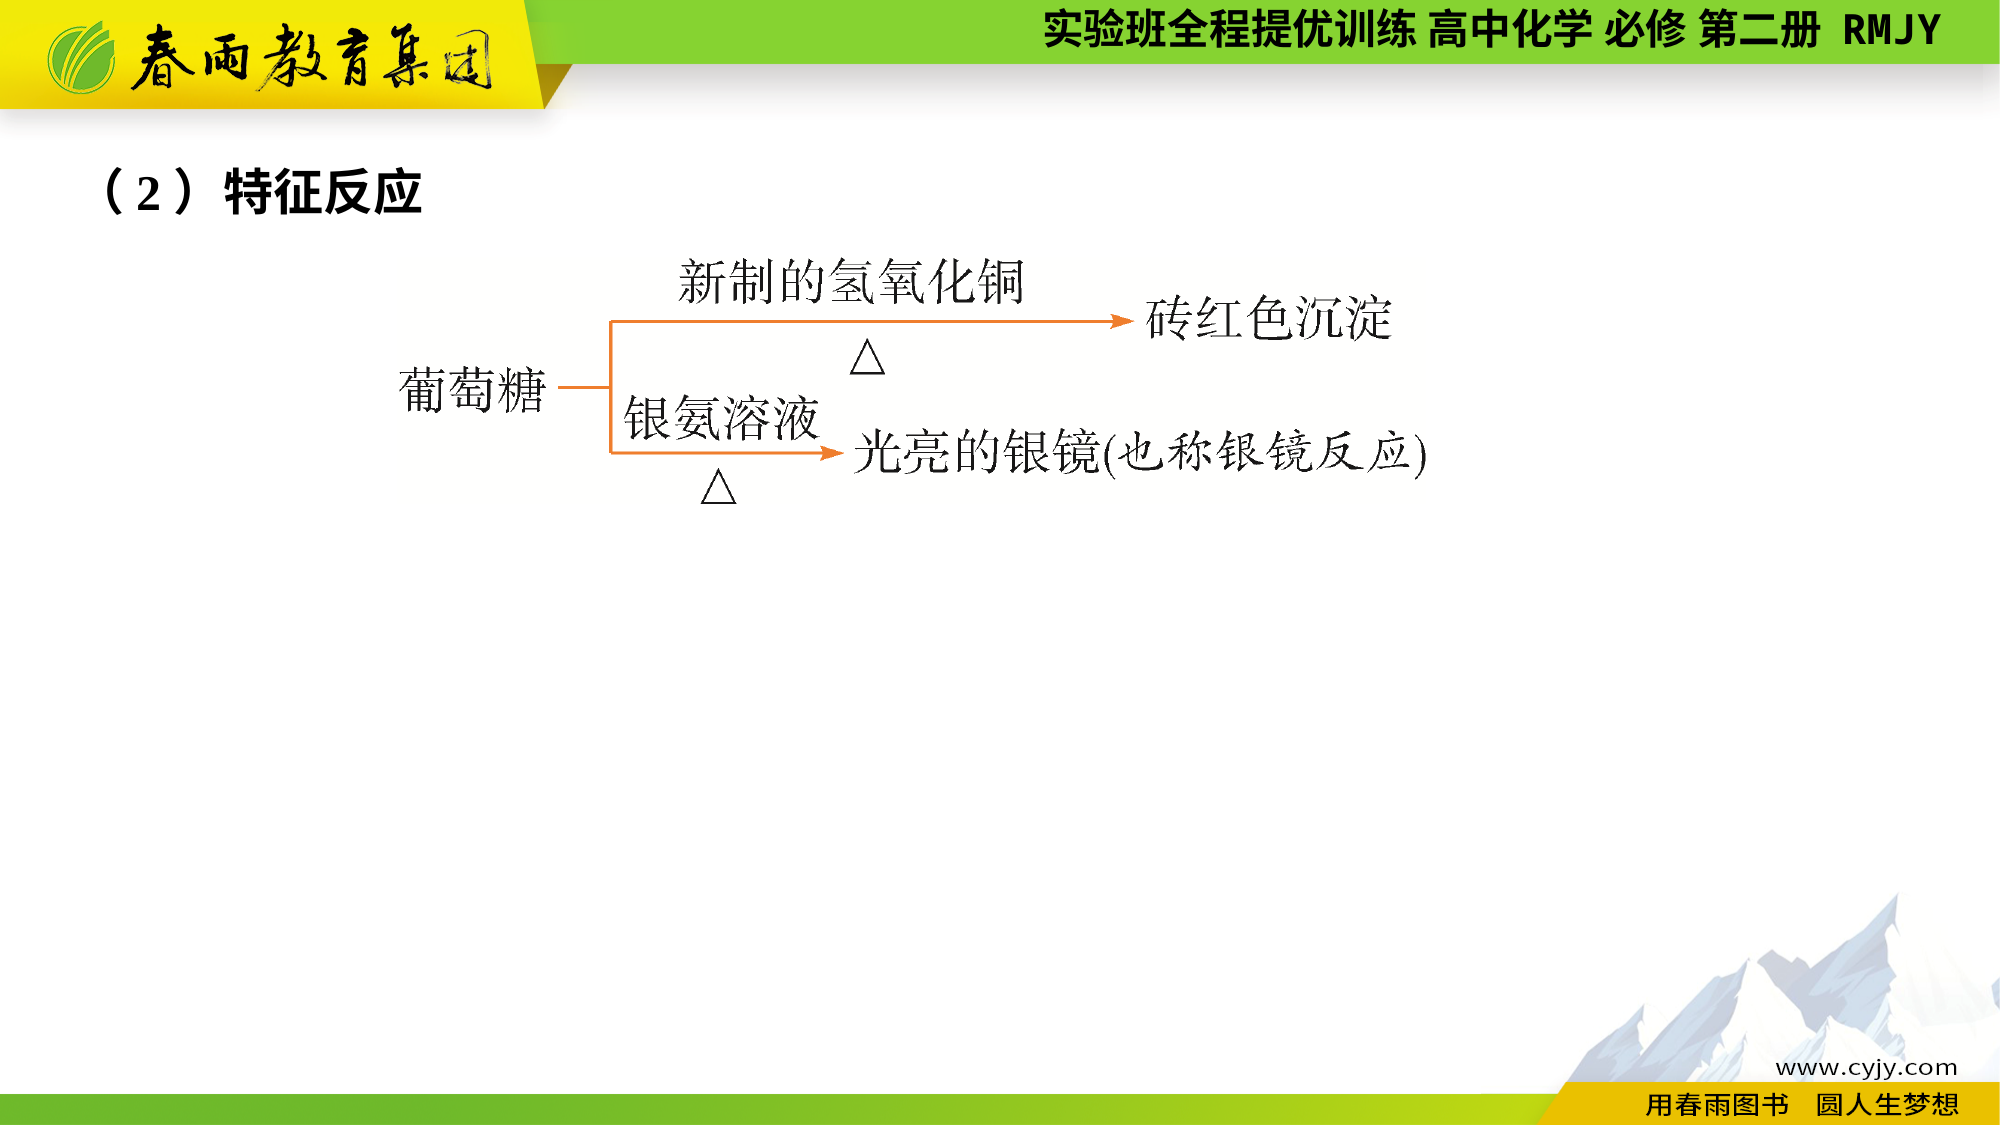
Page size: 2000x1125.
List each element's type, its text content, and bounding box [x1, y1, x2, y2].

list （2）特征反应 [59, 122, 1944, 217]
picture [0, 0, 2000, 1125]
